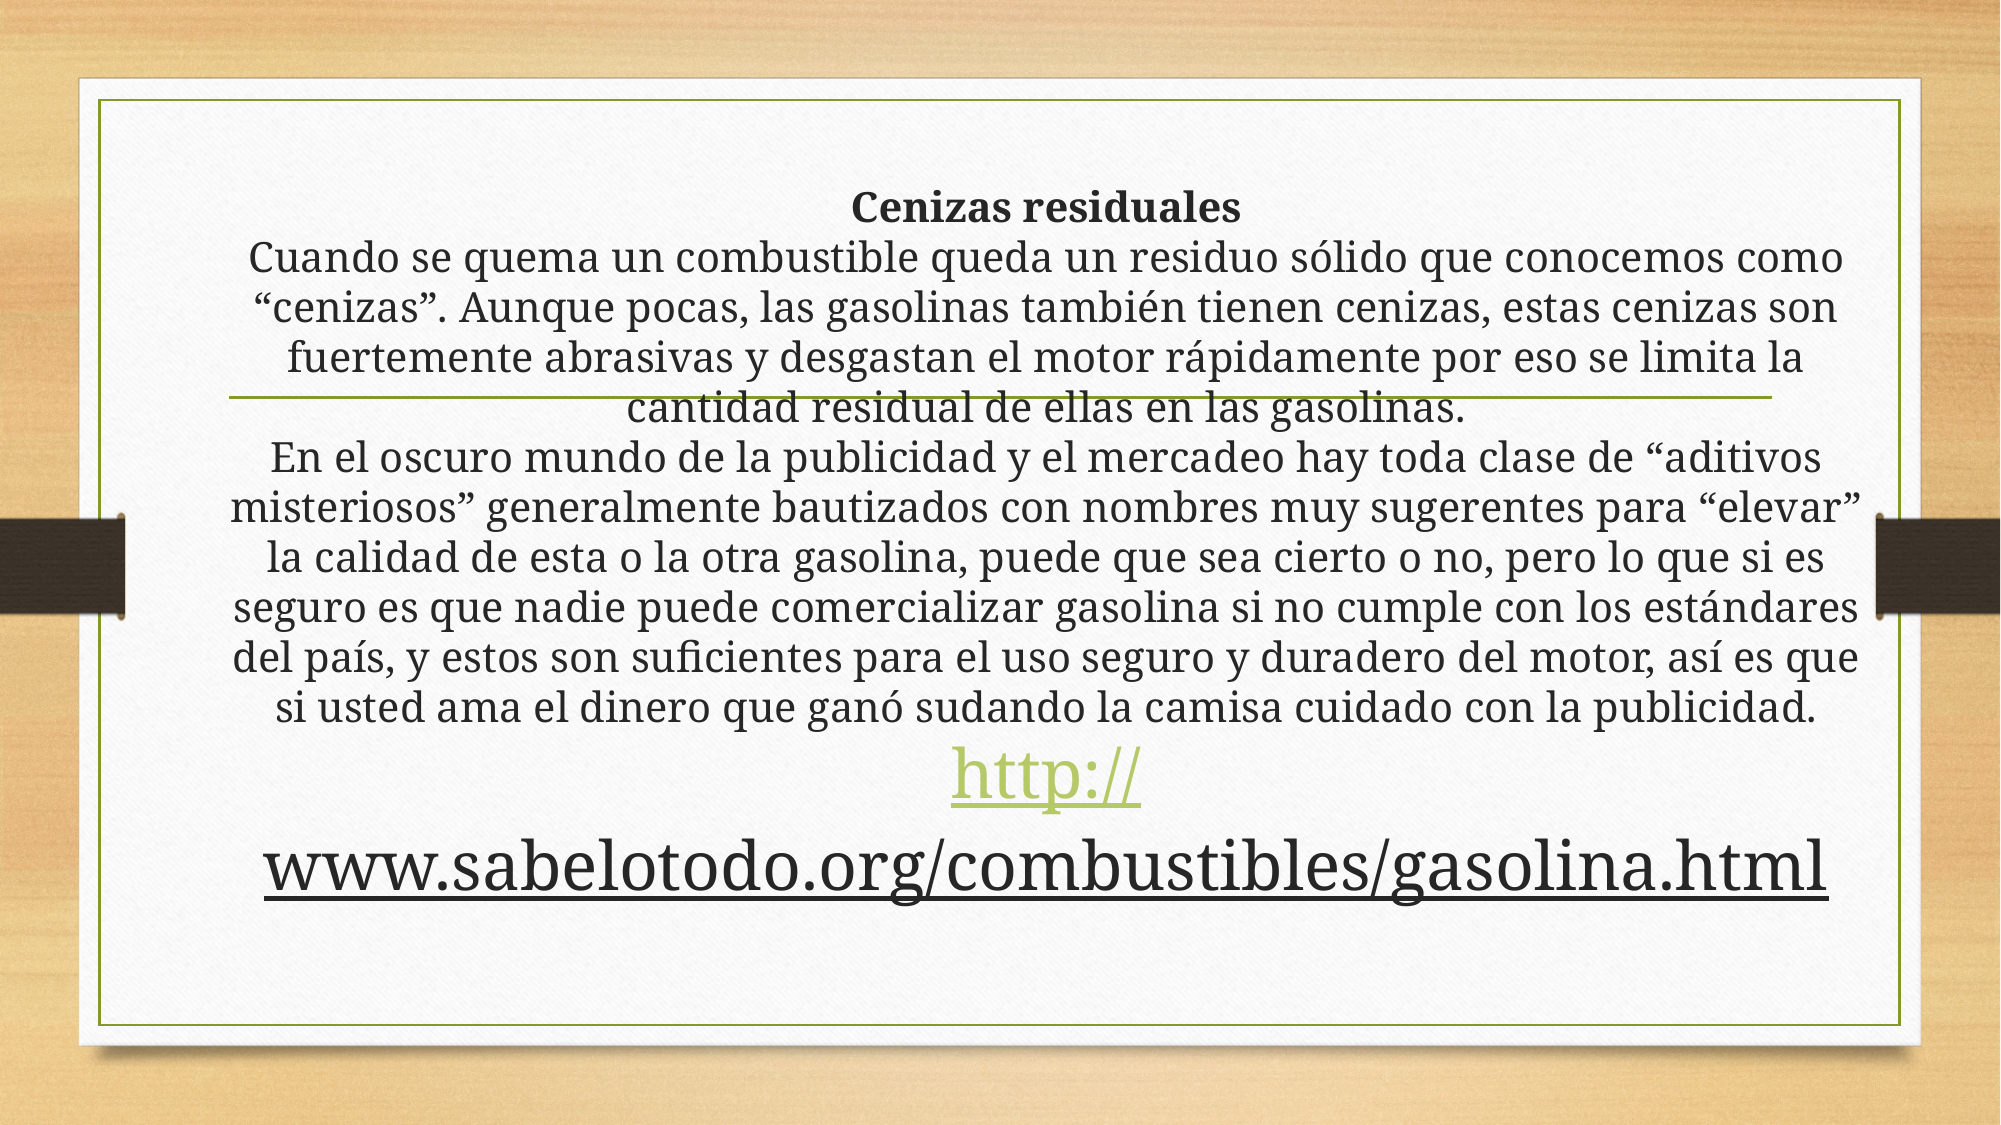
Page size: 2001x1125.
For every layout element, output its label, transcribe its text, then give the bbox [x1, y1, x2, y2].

picture [0, 0, 2001, 1125]
title Cenizas residuales Cuando se quema un combustible queda un residuo sólido que conocemos como “cenizas”. Aunque pocas, las gasolinas también tienen cenizas, estas cenizas son fuertemente abrasivas y desgastan el motor rápidamente por eso se limita la cantidad residual de ellas en las gasolinas. En el oscuro mundo de la publicidad y el mercadeo hay toda clase de “aditivos misteriosos” generalmente bautizados con nombres muy sugerentes para “elevar” la calidad de esta o la otra gasolina, puede que sea cierto o no, pero lo que si es seguro es que nadie puede comercializar gasolina si no cumple con los estándares del país, y estos son suficientes para el uso seguro y duradero del motor, así es que si usted ama el dinero que ganó sudando la camisa cuidado con la publicidad. http://www.sabelotodo.org/combustibles/gasolina.html [212, 161, 1881, 1017]
